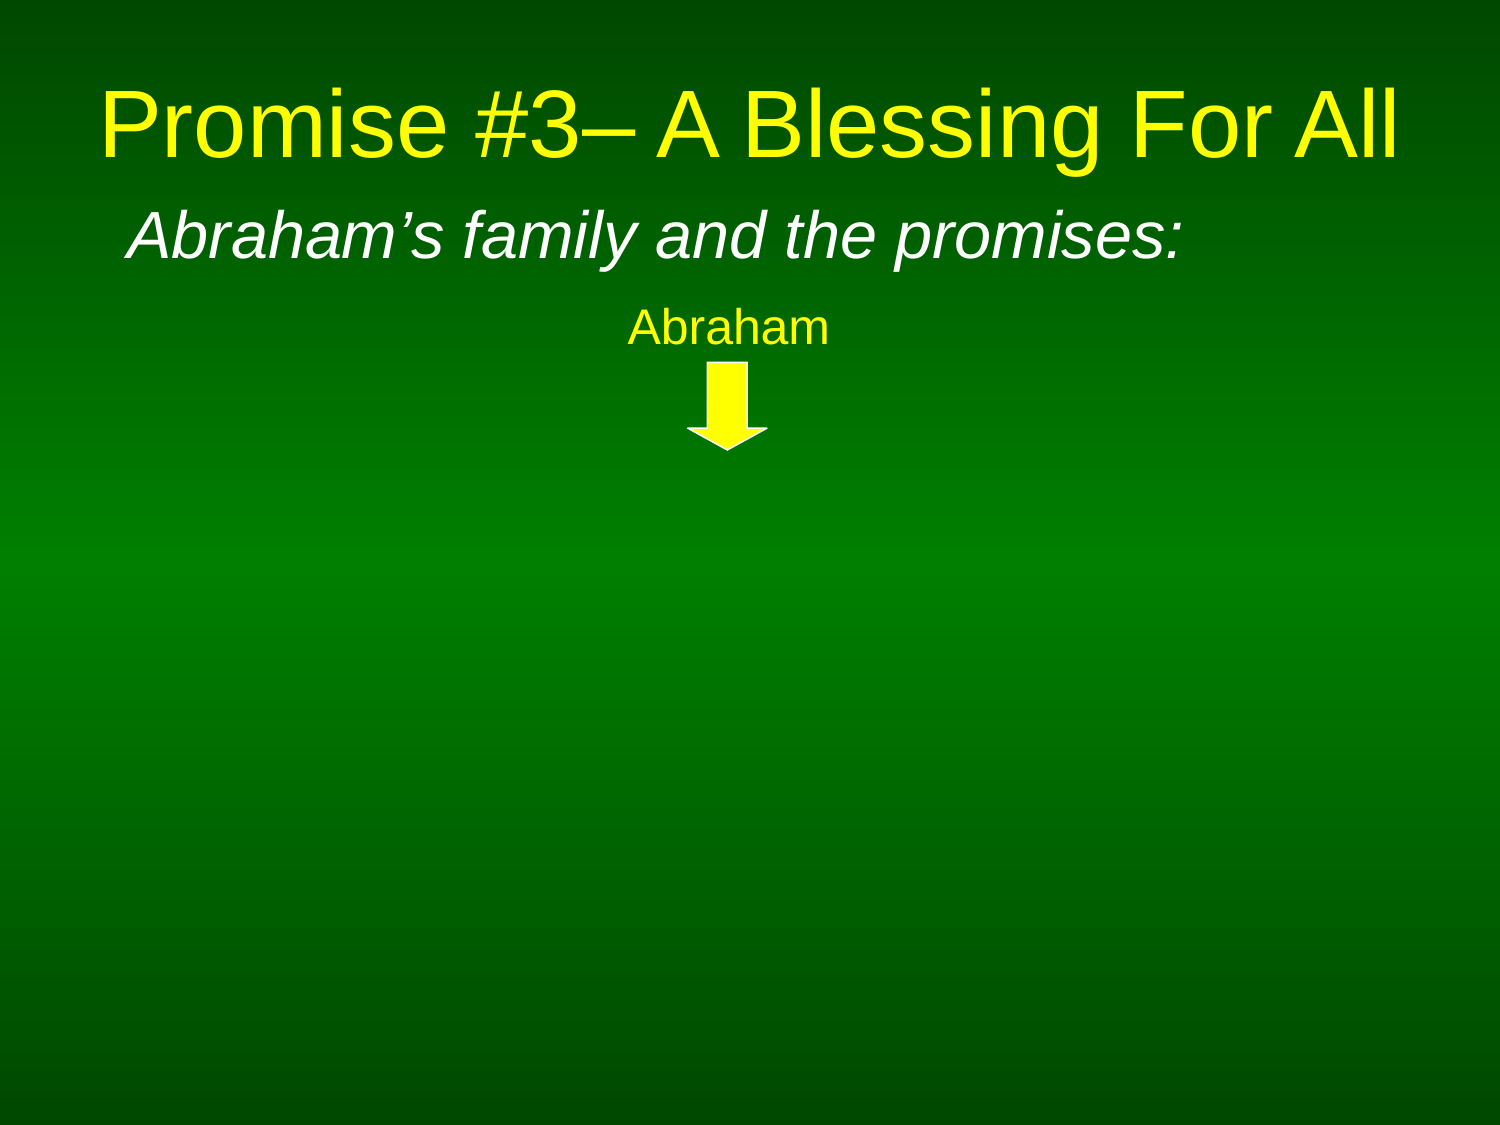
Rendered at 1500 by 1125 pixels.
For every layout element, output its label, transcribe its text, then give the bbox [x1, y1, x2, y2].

text_box [687, 362, 768, 450]
title Promise #3– A Blessing For All [37, 24, 1463, 213]
text_box Abraham [612, 287, 846, 363]
list Abraham’s family and the promises: [112, 200, 1388, 288]
